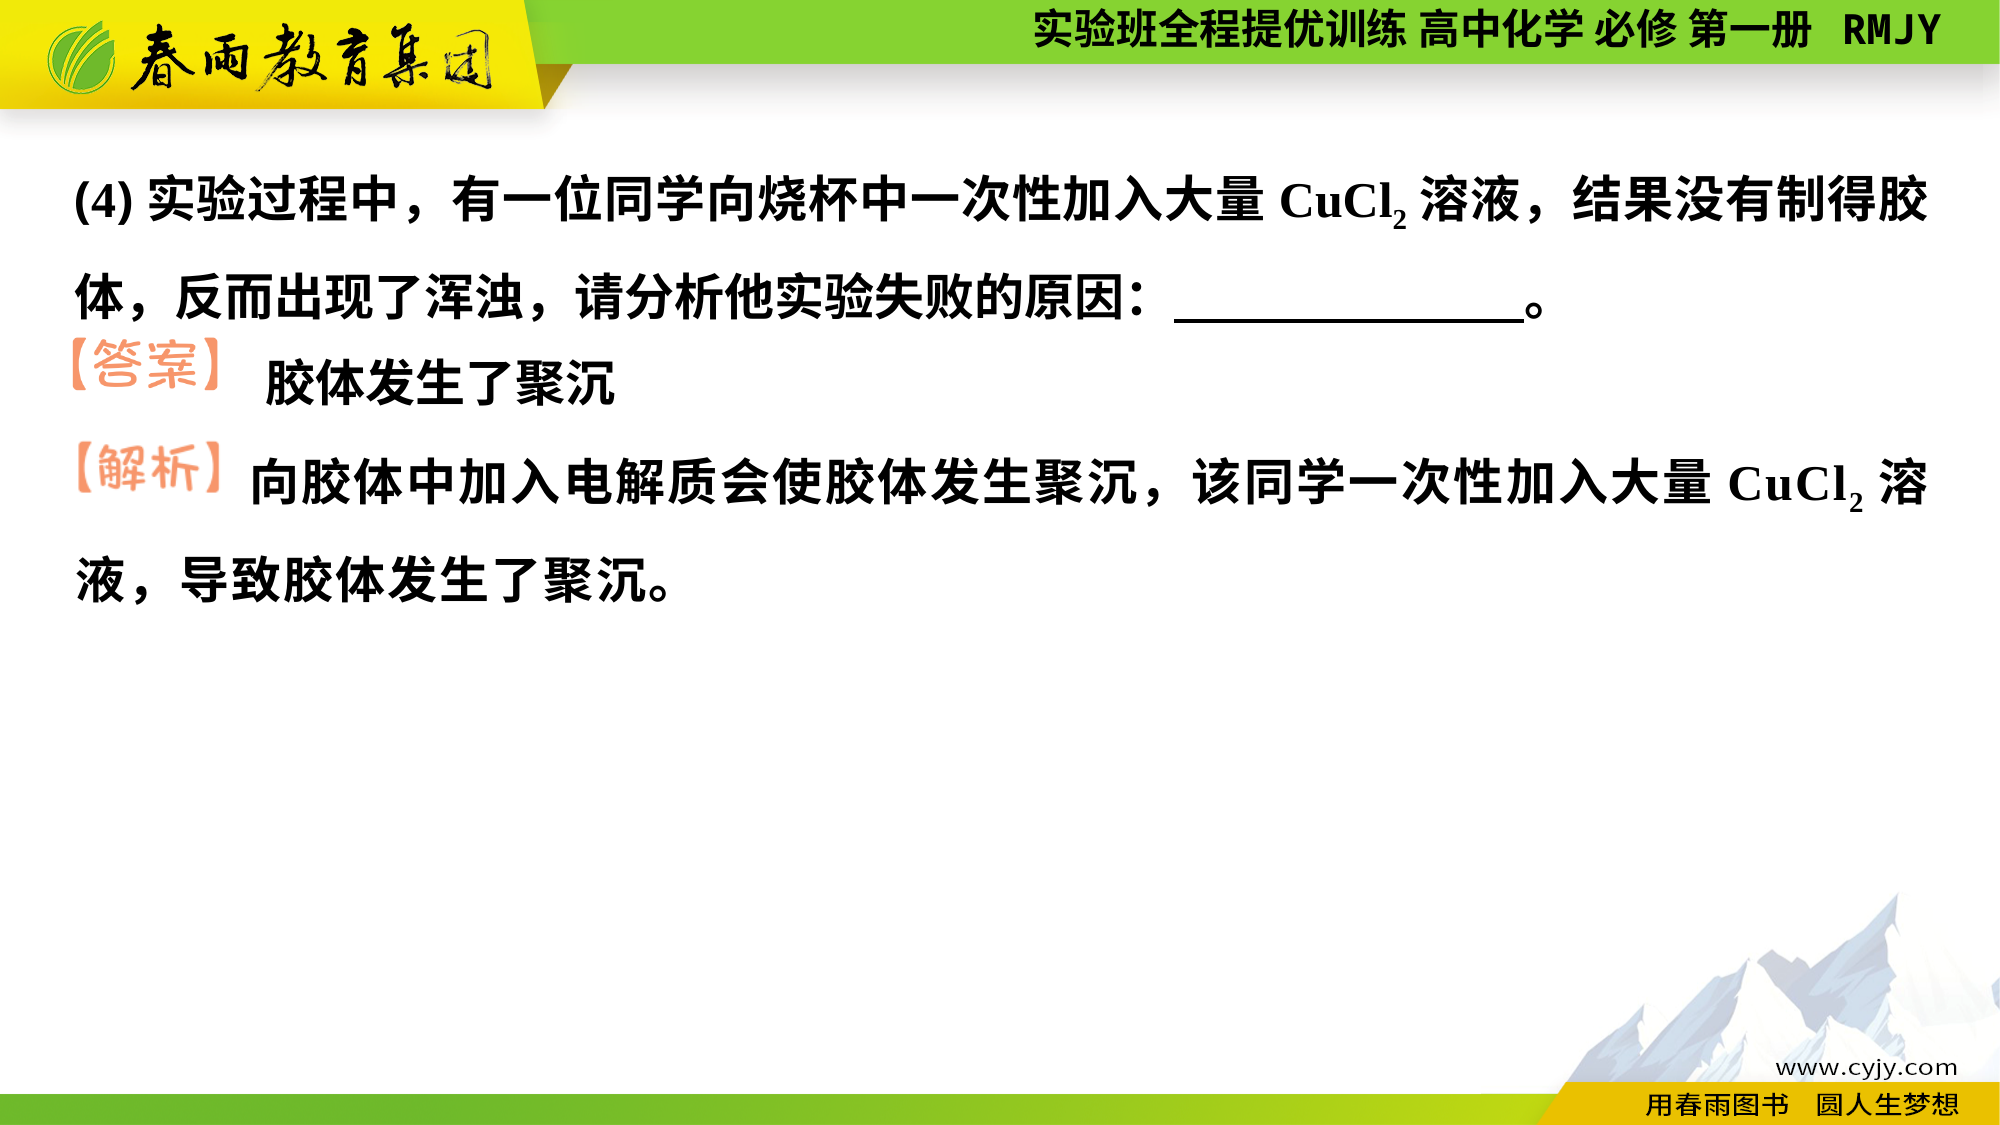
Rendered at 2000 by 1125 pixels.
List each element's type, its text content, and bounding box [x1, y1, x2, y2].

text_box 向胶体中加入电解质会使胶体发生聚沉，该同学一次性加入大量CuCl2溶液，导致胶体发生了聚沉。 [60, 408, 1945, 616]
list (4)实验过程中，有一位同学向烧杯中一次性加入大量CuCl2溶液，结果没有制得胶体，反而出现了浑浊，请分析他实验失败的原因： 。 [59, 125, 1944, 311]
text_box 胶体发生了聚沉 [251, 313, 631, 419]
picture [0, 0, 2000, 1125]
